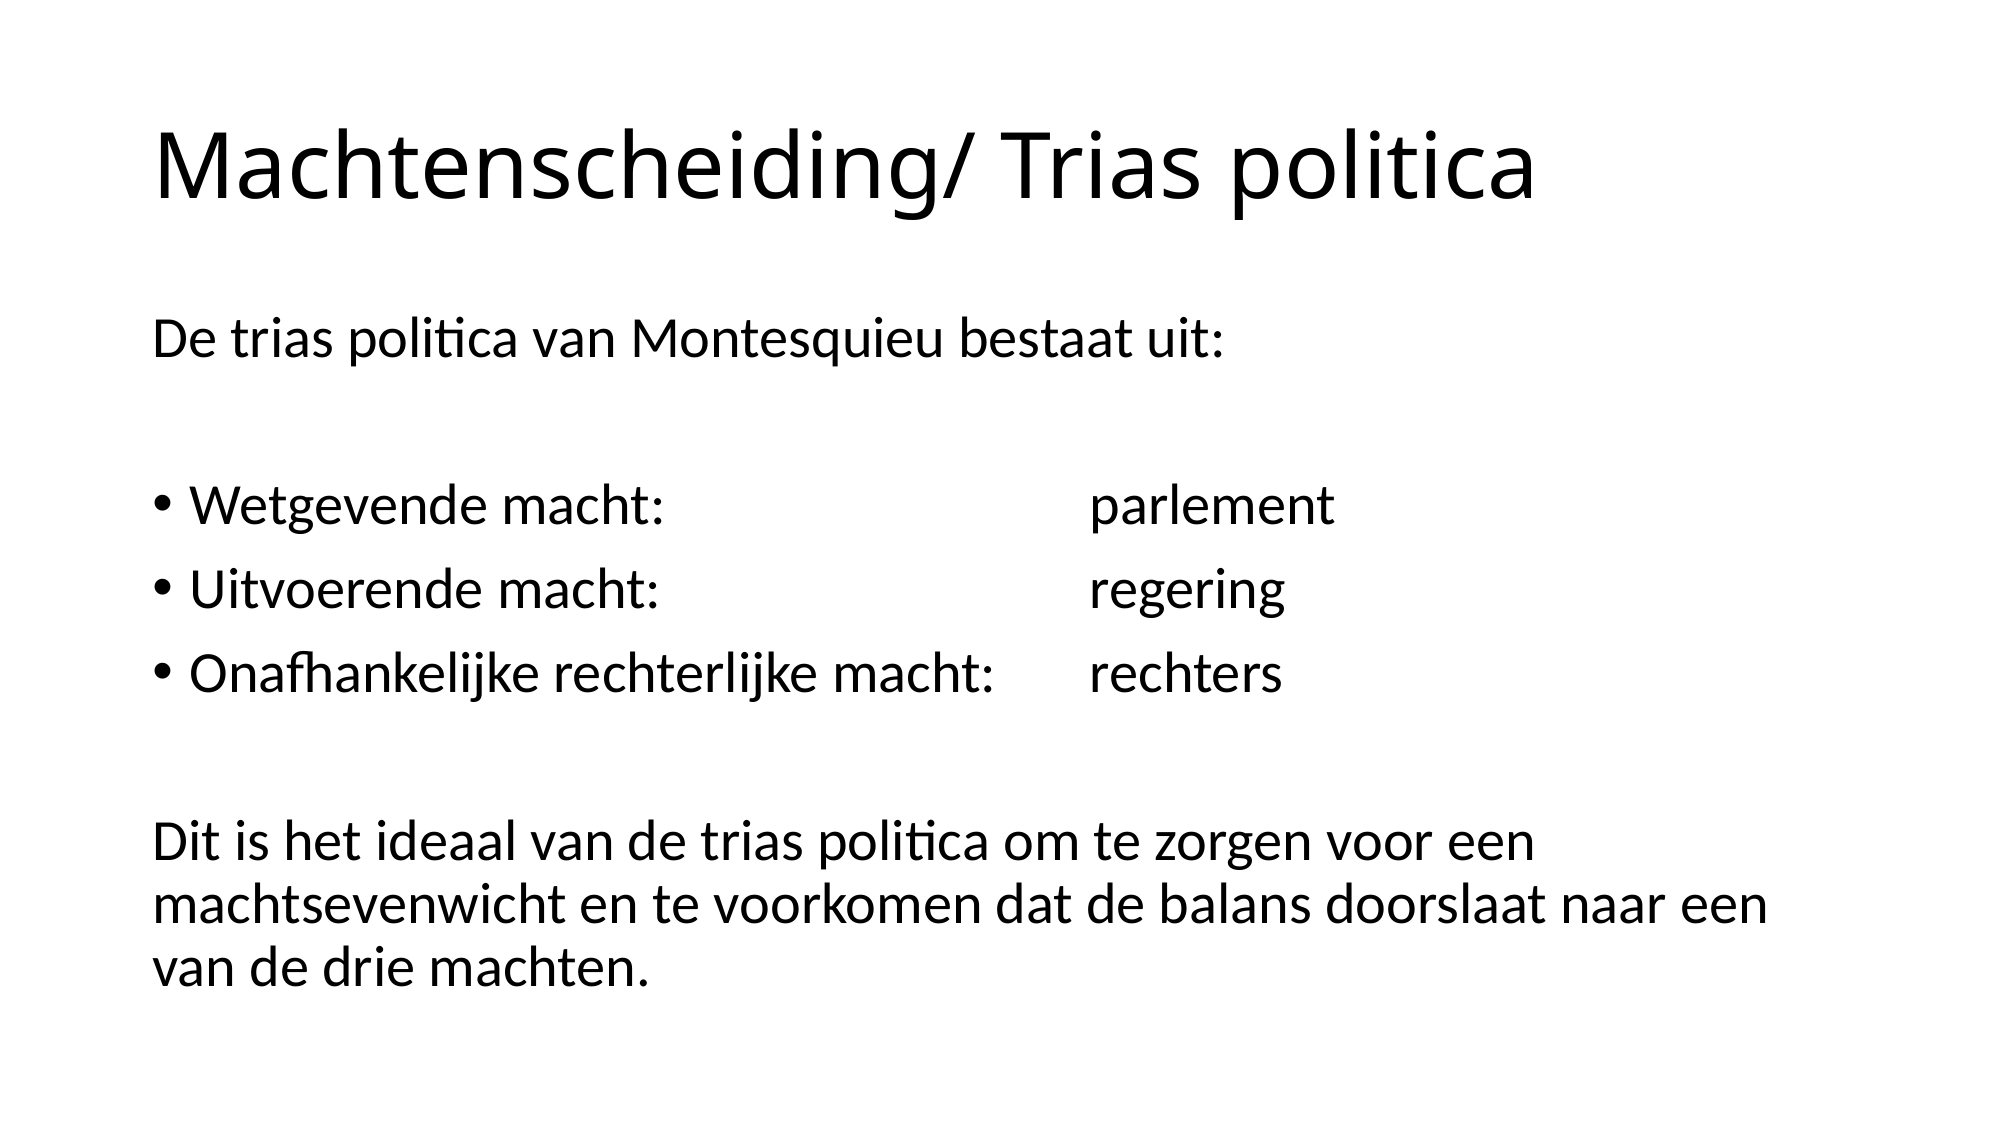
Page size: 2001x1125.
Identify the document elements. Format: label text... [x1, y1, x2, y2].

list De trias politica van Montesquieu bestaat uit: Wetgevende macht: parlement Uitvoerende macht: regering Onafhankelijke rechterlijke macht: rechters Dit is het ideaal van de trias politica om te zorgen voor een machtsevenwicht en te voorkomen dat de balans doorslaat naar een van de drie machten. [137, 299, 1863, 1014]
title Machtenscheiding/ Trias politica [137, 59, 1863, 278]
